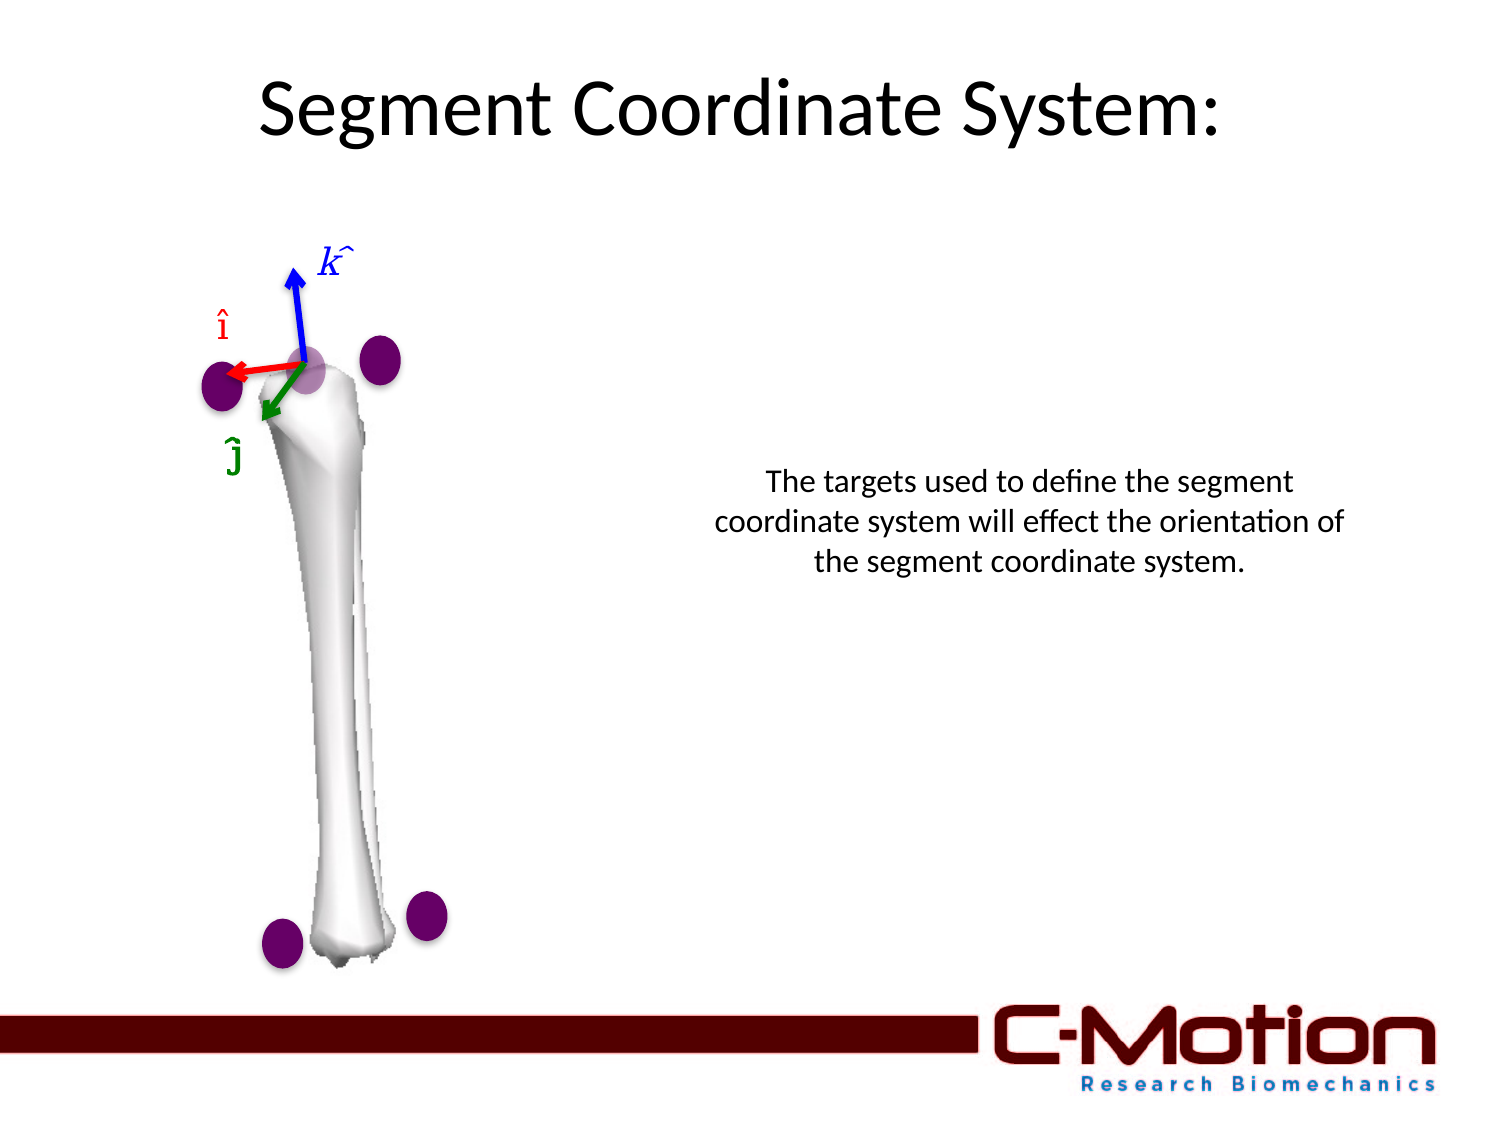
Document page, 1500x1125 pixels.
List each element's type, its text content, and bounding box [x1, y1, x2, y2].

text_box î [202, 295, 244, 355]
text_box [360, 335, 401, 355]
text_box ĵ [216, 421, 248, 482]
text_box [258, 365, 309, 419]
text_box Segment Coordinate System: [74, 45, 1425, 233]
text_box [201, 361, 243, 412]
text_box The targets used to define the segment coordinate system will effect the orientation of the segment coordinate system. [687, 451, 1373, 587]
picture [0, 357, 1500, 1096]
text_box [311, 346, 323, 355]
text_box k ̂ [301, 230, 366, 290]
